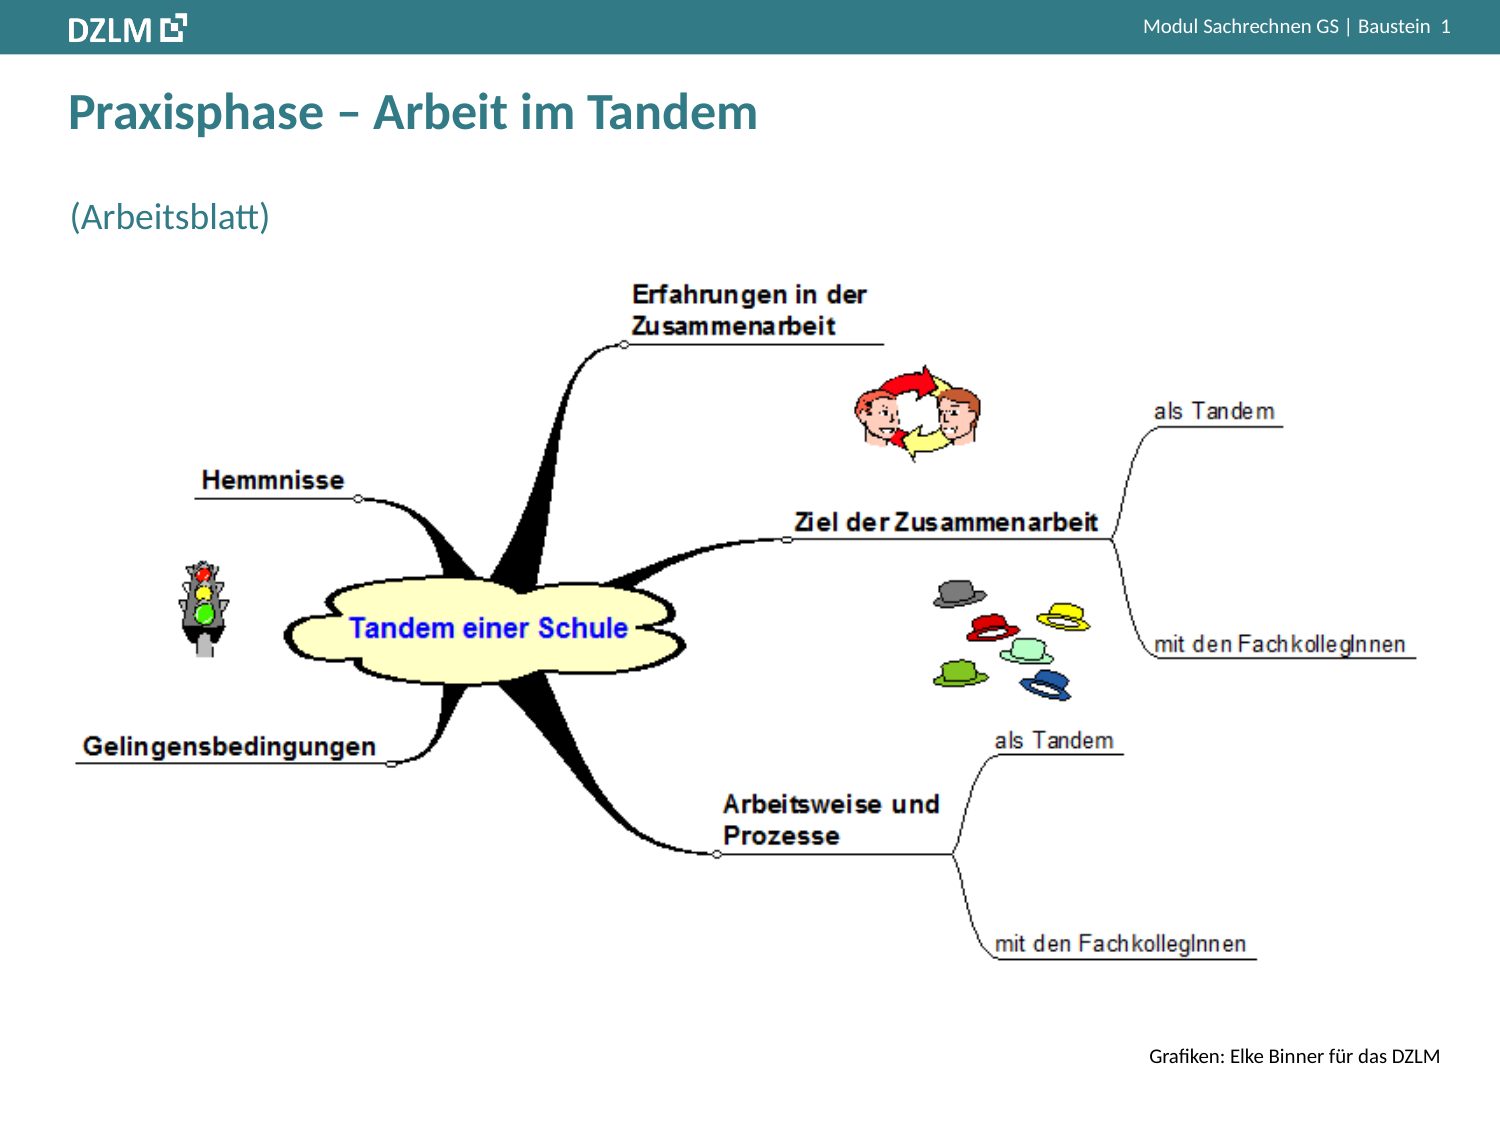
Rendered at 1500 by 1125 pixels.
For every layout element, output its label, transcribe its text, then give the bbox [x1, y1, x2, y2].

text_box Grafiken: Elke Binner für das DZLM [1134, 1035, 1456, 1075]
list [52, 260, 1436, 995]
title Praxisphase – Arbeit im Tandem [53, 68, 1436, 149]
text_box (Arbeitsblatt) [54, 184, 286, 244]
